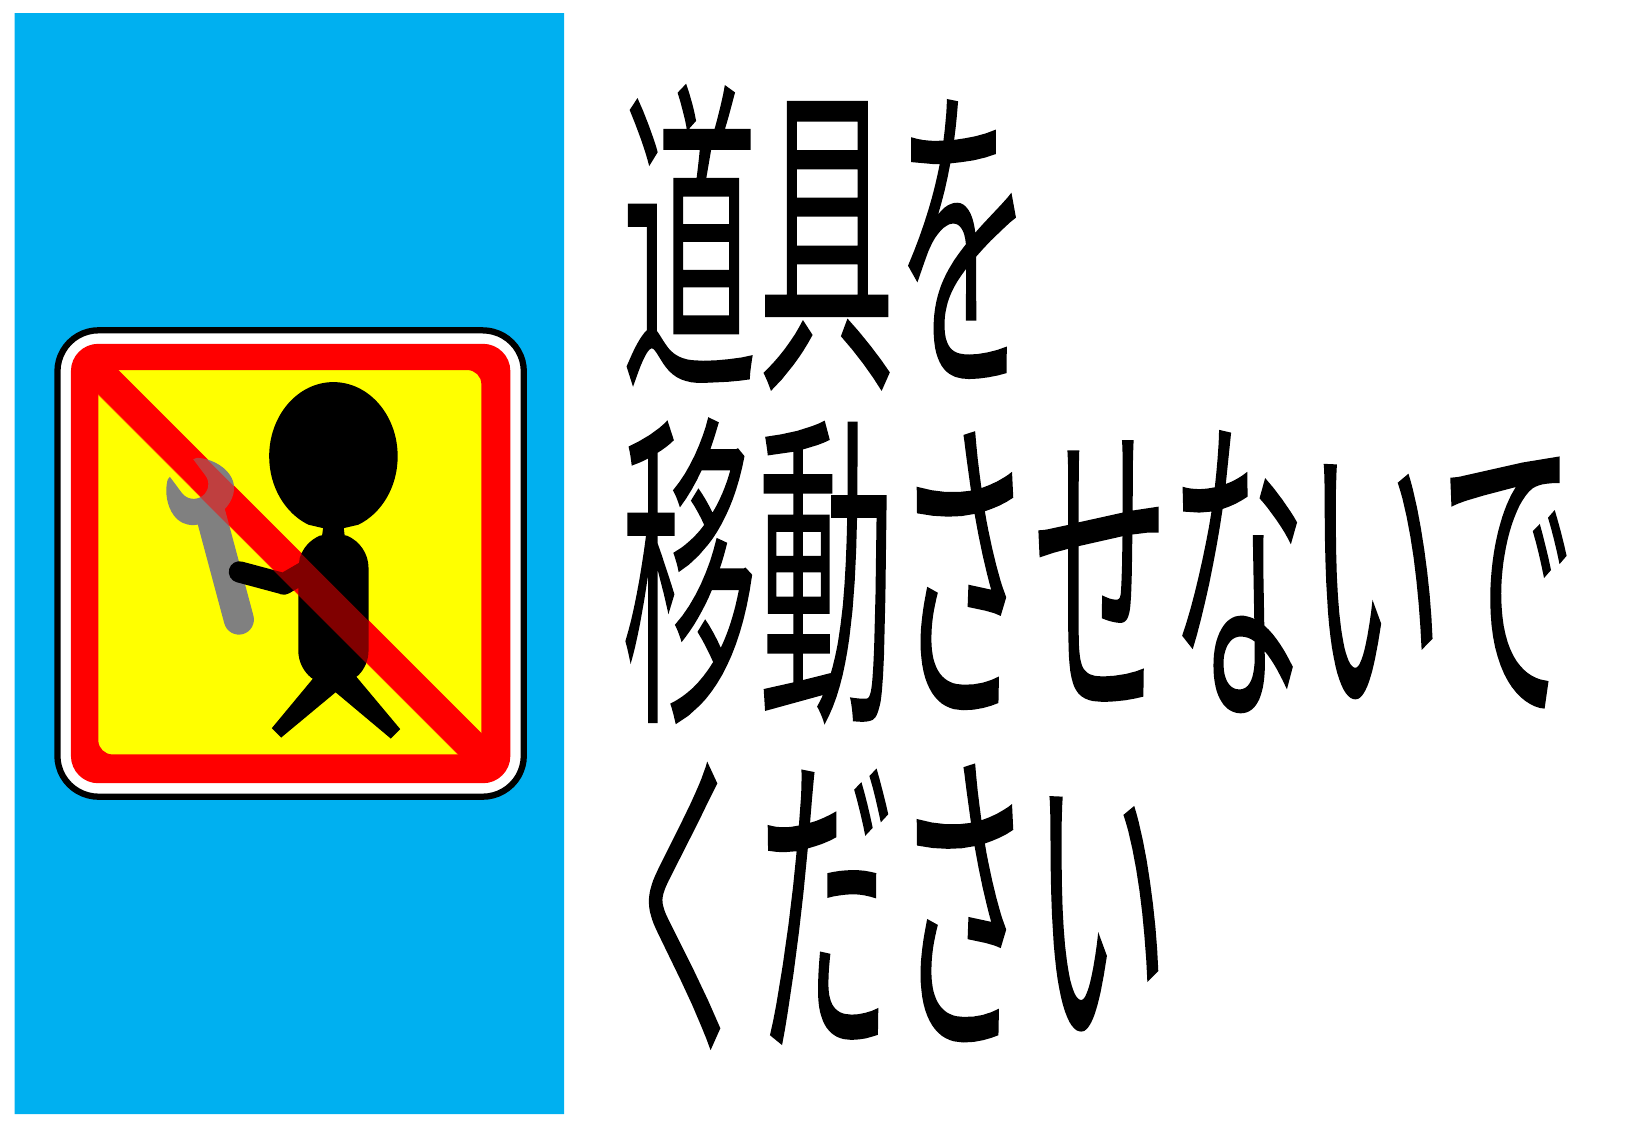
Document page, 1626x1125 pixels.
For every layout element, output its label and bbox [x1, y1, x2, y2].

text_box [12, 11, 566, 1116]
text_box [57, 330, 525, 797]
